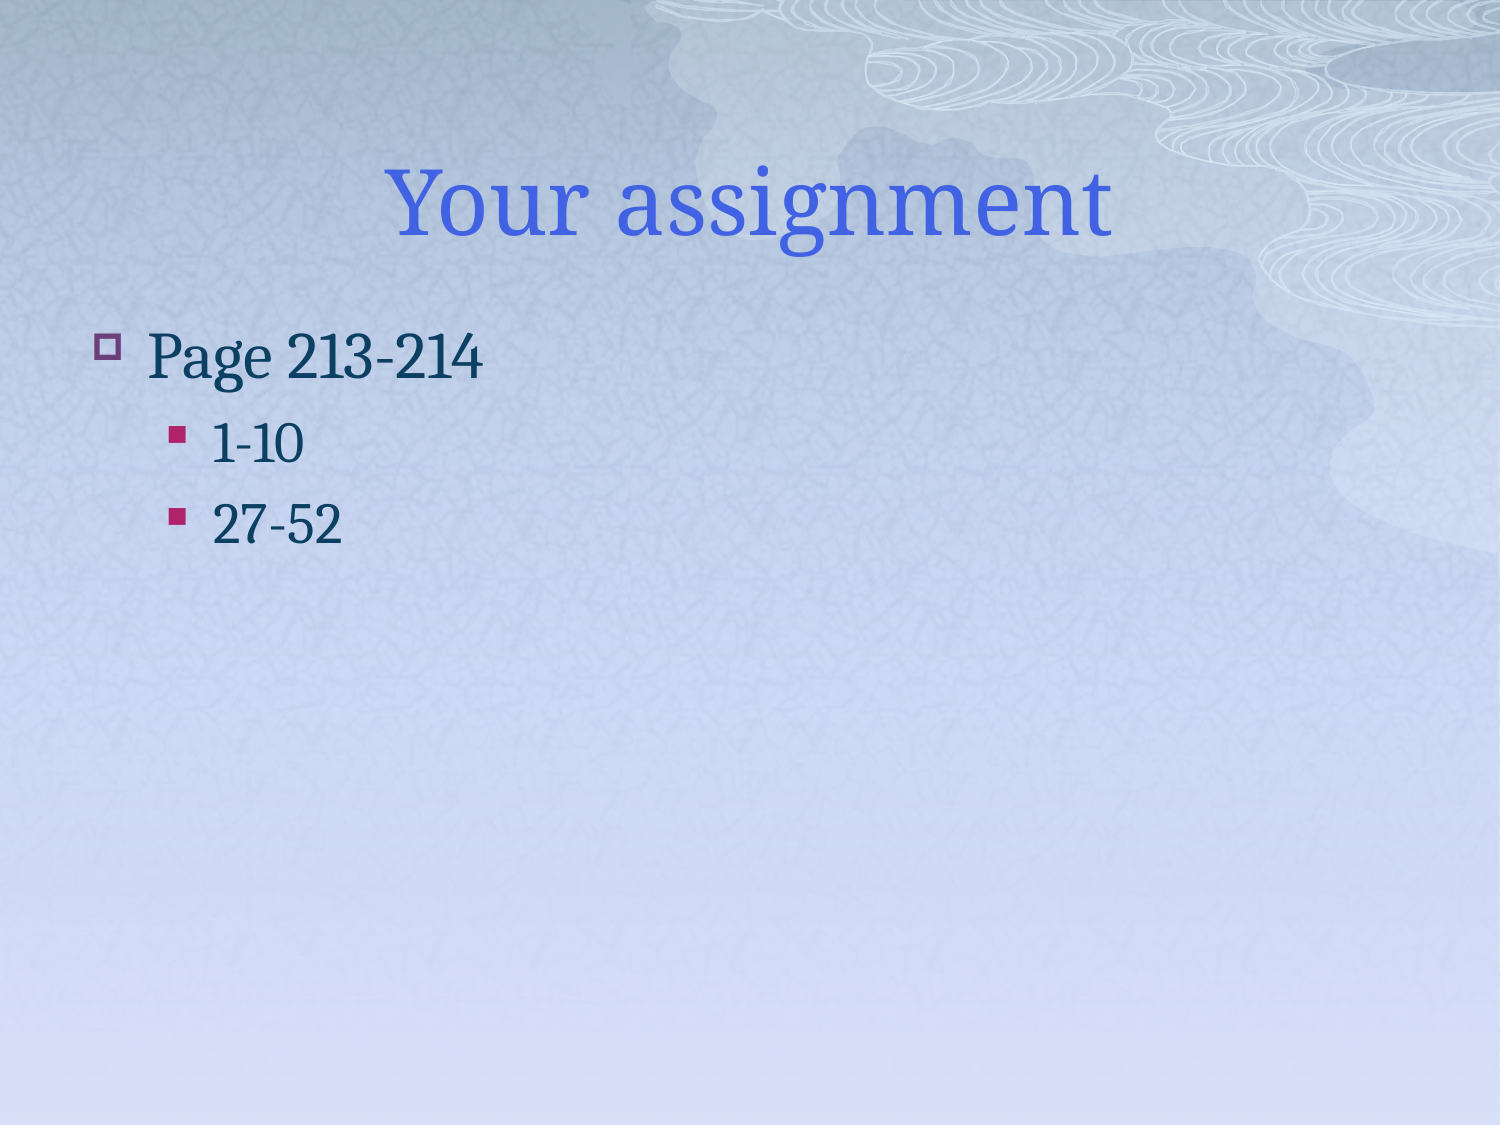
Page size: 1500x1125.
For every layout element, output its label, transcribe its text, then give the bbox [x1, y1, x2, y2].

title Your assignment [75, 105, 1425, 293]
list Page 213-214 1-10 27-52 [76, 304, 1430, 1032]
